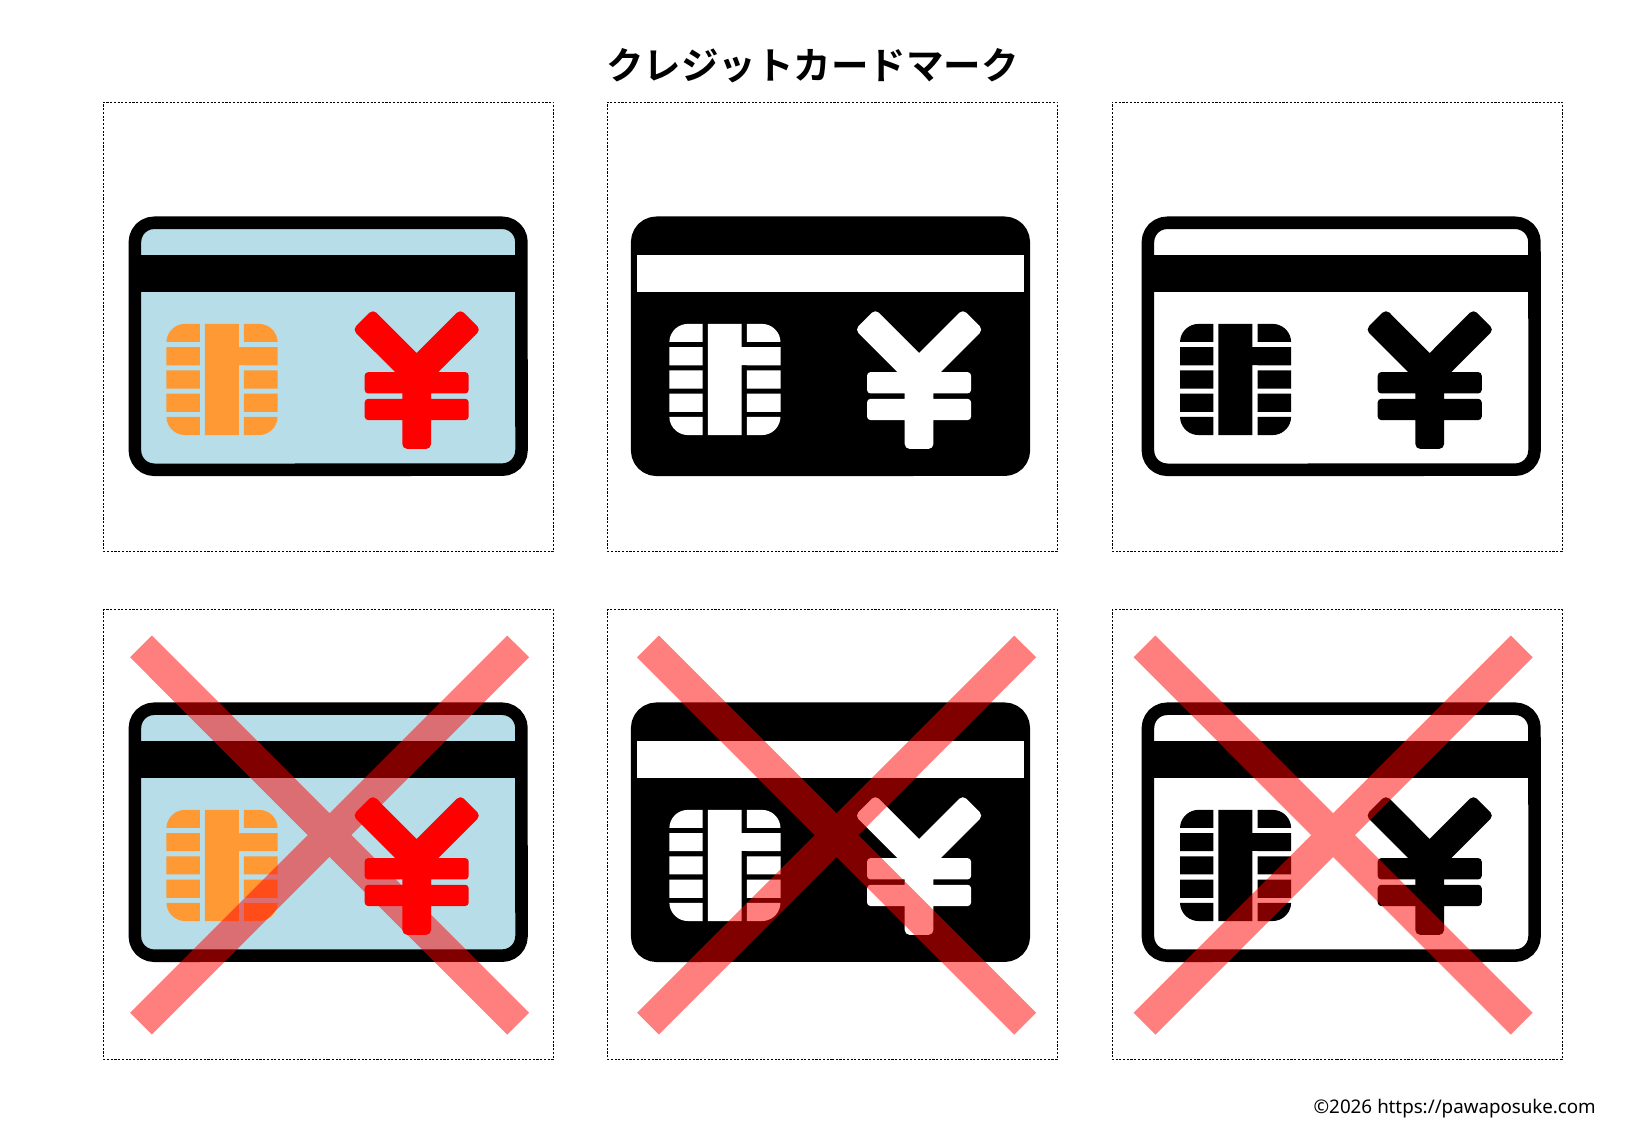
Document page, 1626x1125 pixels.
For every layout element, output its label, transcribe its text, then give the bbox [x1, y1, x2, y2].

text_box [1147, 222, 1535, 470]
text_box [129, 635, 530, 1035]
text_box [636, 222, 1025, 470]
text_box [636, 635, 1037, 1035]
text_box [134, 222, 522, 470]
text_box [1133, 635, 1535, 1035]
text_box クレジットカードマーク [591, 34, 1034, 95]
